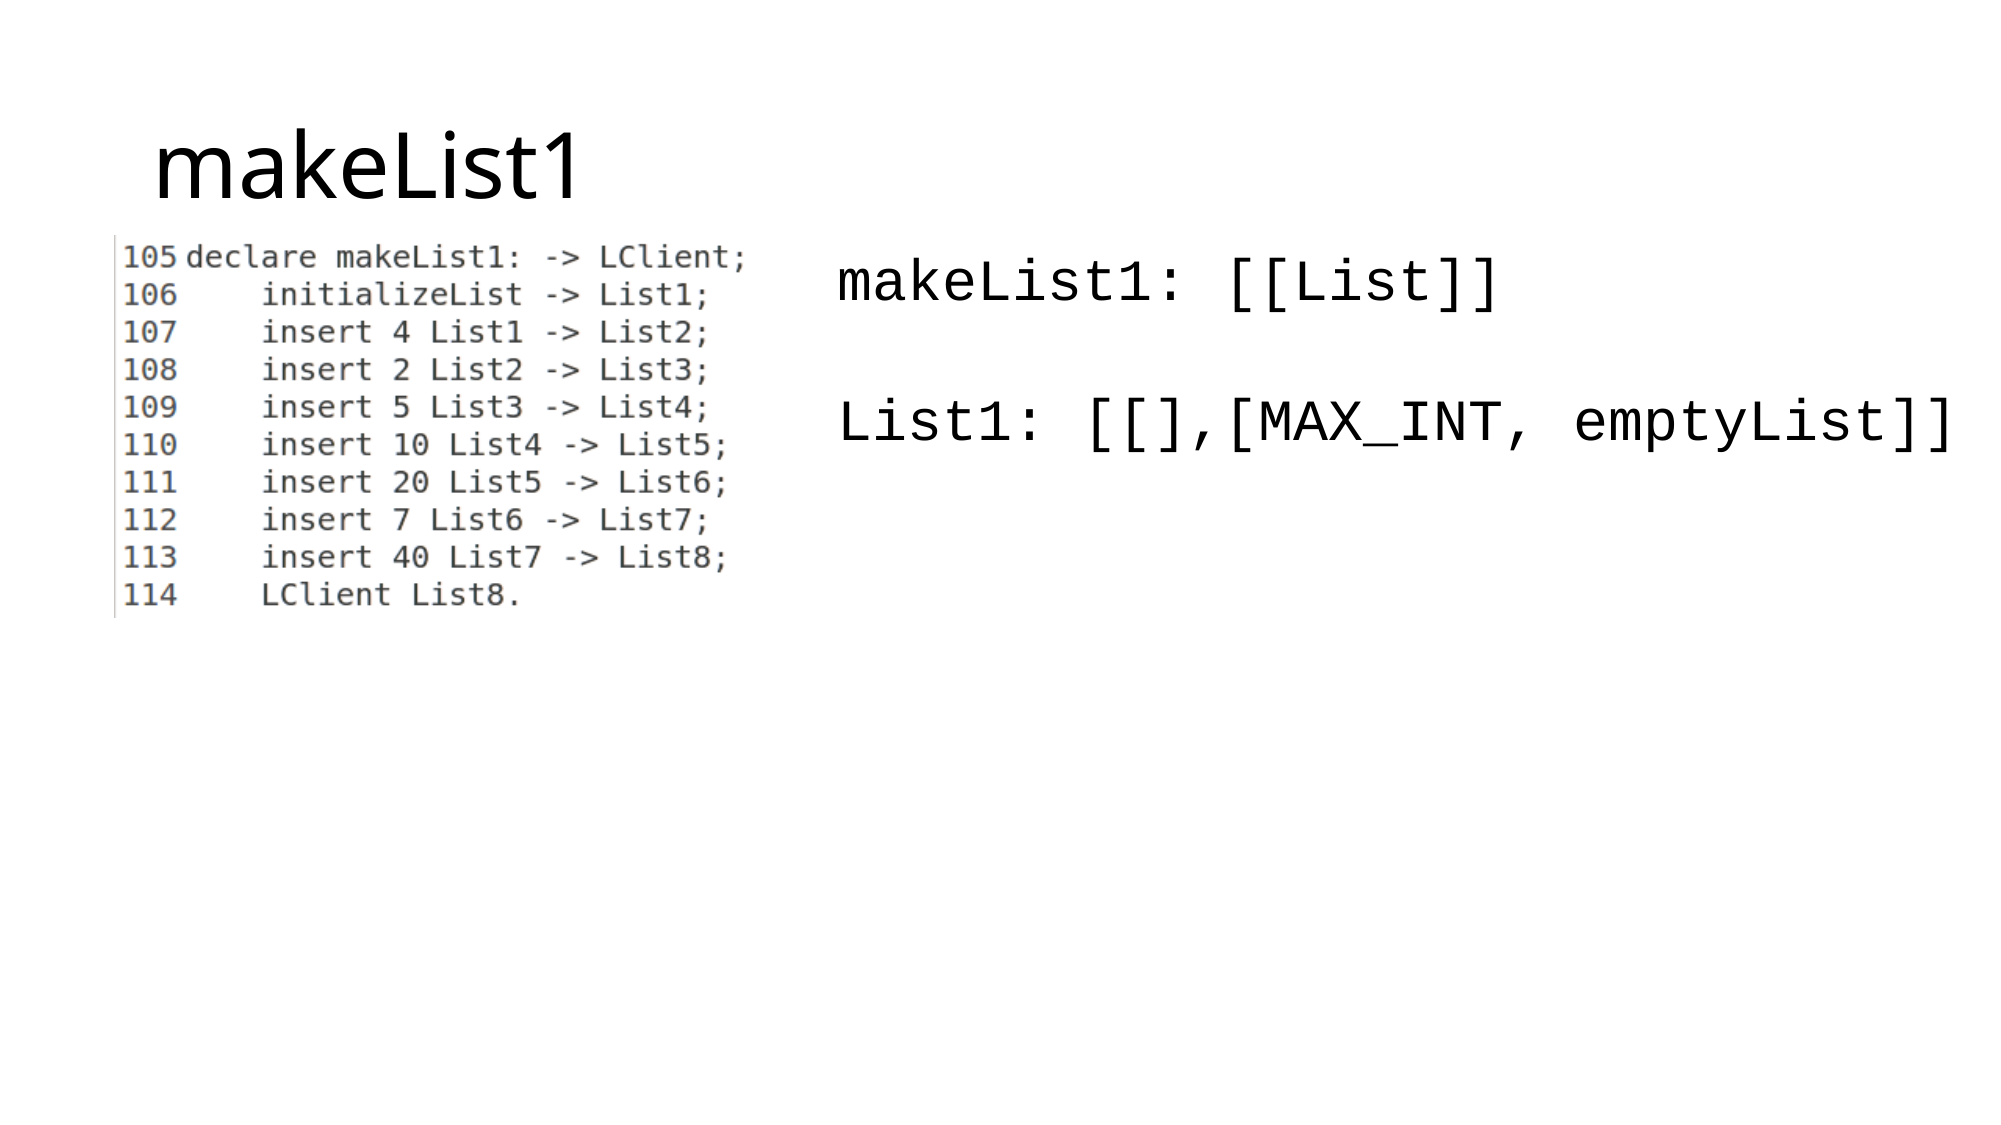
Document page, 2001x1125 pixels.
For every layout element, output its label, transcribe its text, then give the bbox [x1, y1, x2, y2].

title makeList1 [137, 59, 1863, 278]
picture [114, 235, 765, 618]
text_box makeList1: [[List]] List1: [[],[MAX_INT, emptyList]] [823, 235, 1973, 460]
